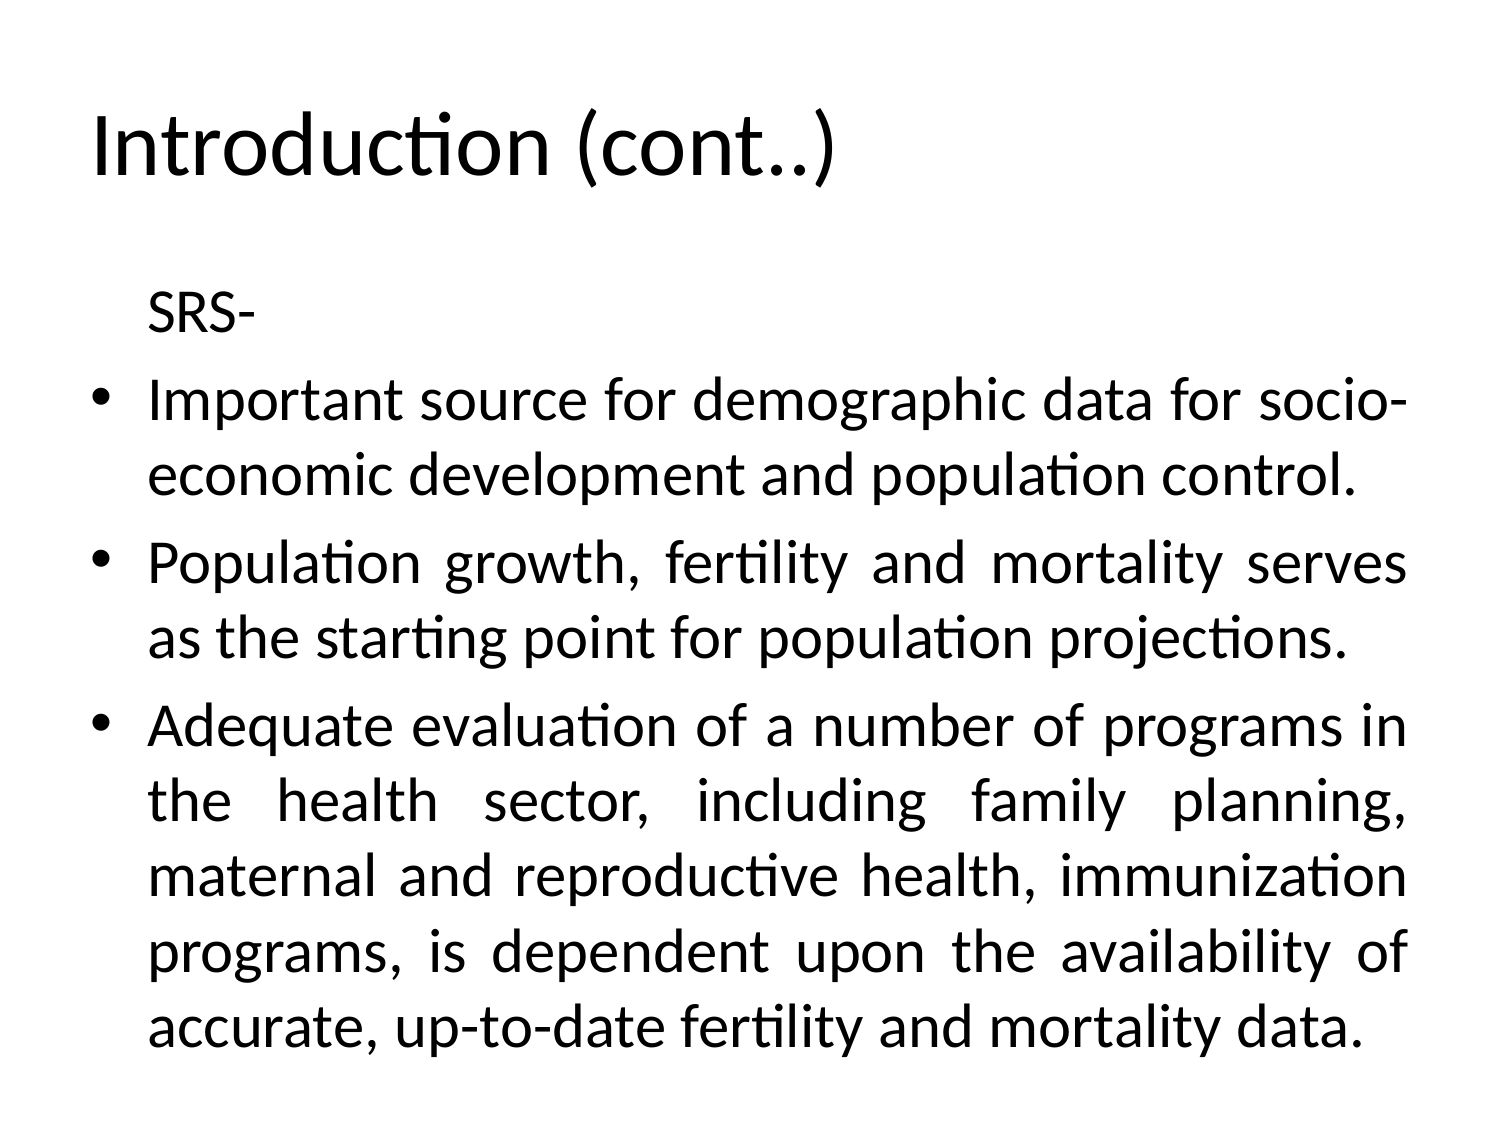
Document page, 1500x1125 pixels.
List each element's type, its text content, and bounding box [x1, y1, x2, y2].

list SRS- Important source for demographic data for socio-economic development and population control. Population growth, fertility and mortality serves as the starting point for population projections. Adequate evaluation of a number of programs in the health sector, including family planning, maternal and reproductive health, immunization programs, is dependent upon the availability of accurate, up-to-date fertility and mortality data. [75, 262, 1425, 1125]
title Introduction (cont..) [75, 45, 1425, 233]
